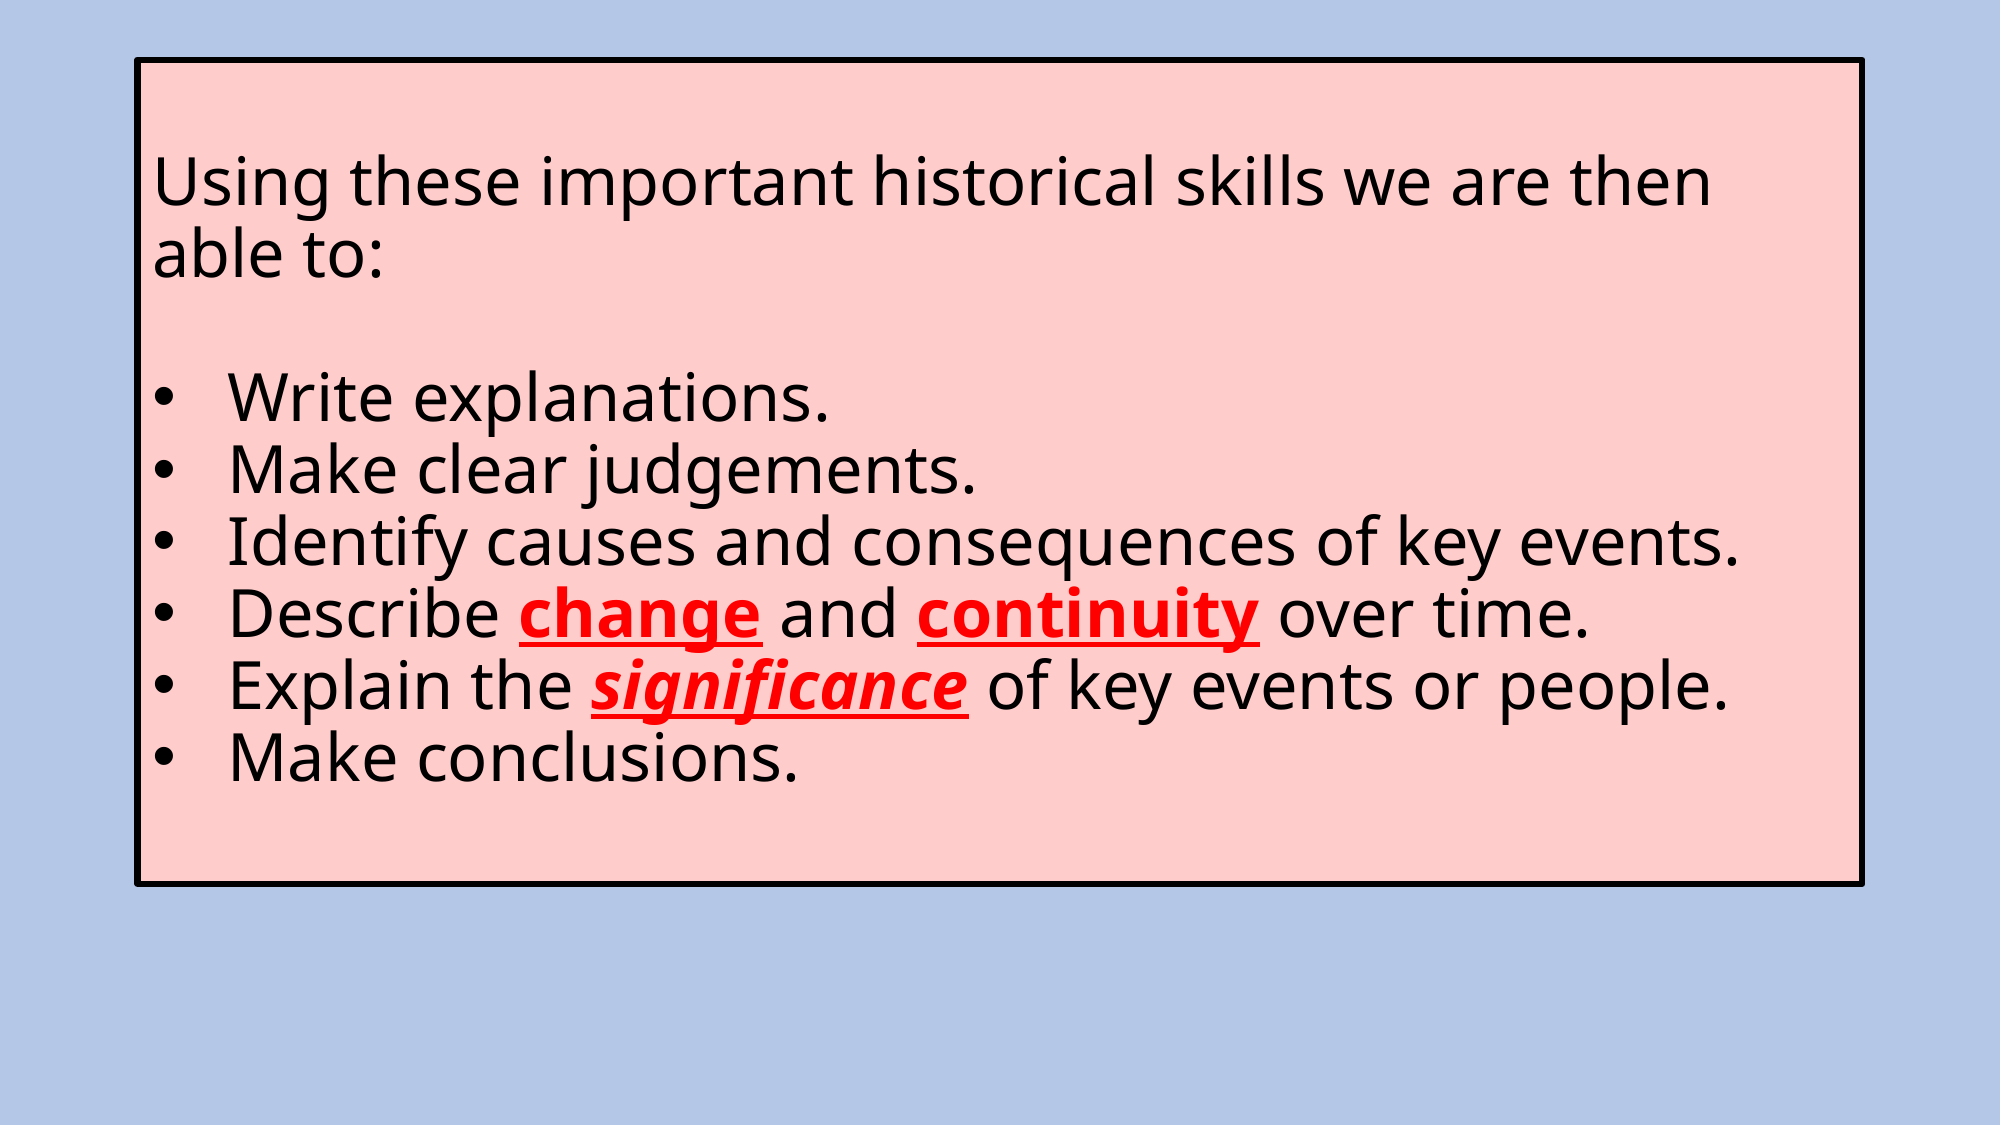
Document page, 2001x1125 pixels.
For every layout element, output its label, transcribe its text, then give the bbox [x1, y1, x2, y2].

text_box Using these important historical skills we are then able to: Write explanations. Make clear judgements. Identify causes and consequences of key events. Describe change and continuity over time. Explain the significance of key events or people. Make conclusions. [137, 59, 1863, 884]
